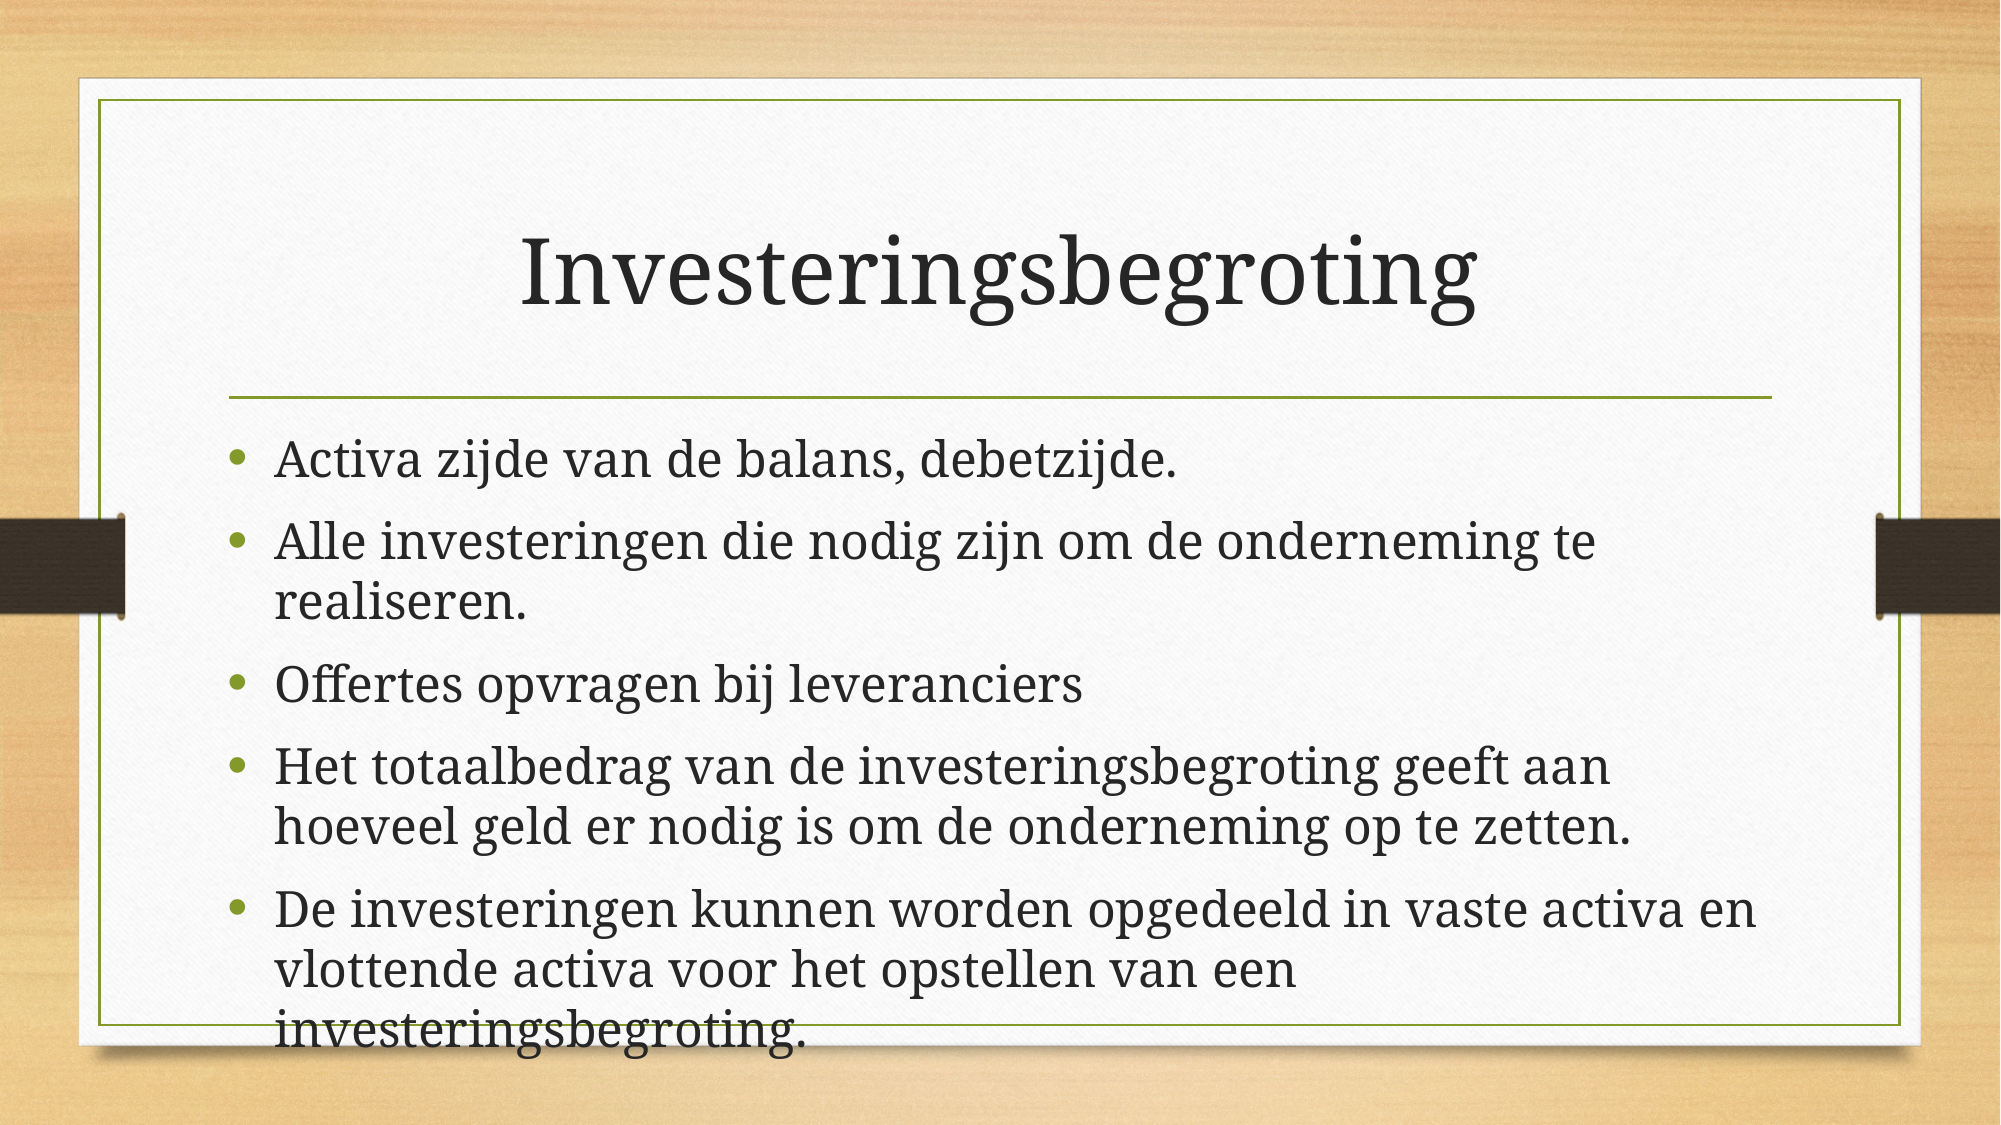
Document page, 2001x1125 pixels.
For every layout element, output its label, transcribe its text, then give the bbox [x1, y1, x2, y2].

title Investeringsbegroting [212, 161, 1788, 375]
list Activa zijde van de balans, debetzijde. Alle investeringen die nodig zijn om de onderneming te realiseren. Offertes opvragen bij leveranciers Het totaalbedrag van de investeringsbegroting geeft aan hoeveel geld er nodig is om de onderneming op te zetten. De investeringen kunnen worden opgedeeld in vaste activa en vlottende activa voor het opstellen van een investeringsbegroting. [212, 419, 1788, 964]
picture [0, 0, 2001, 1125]
